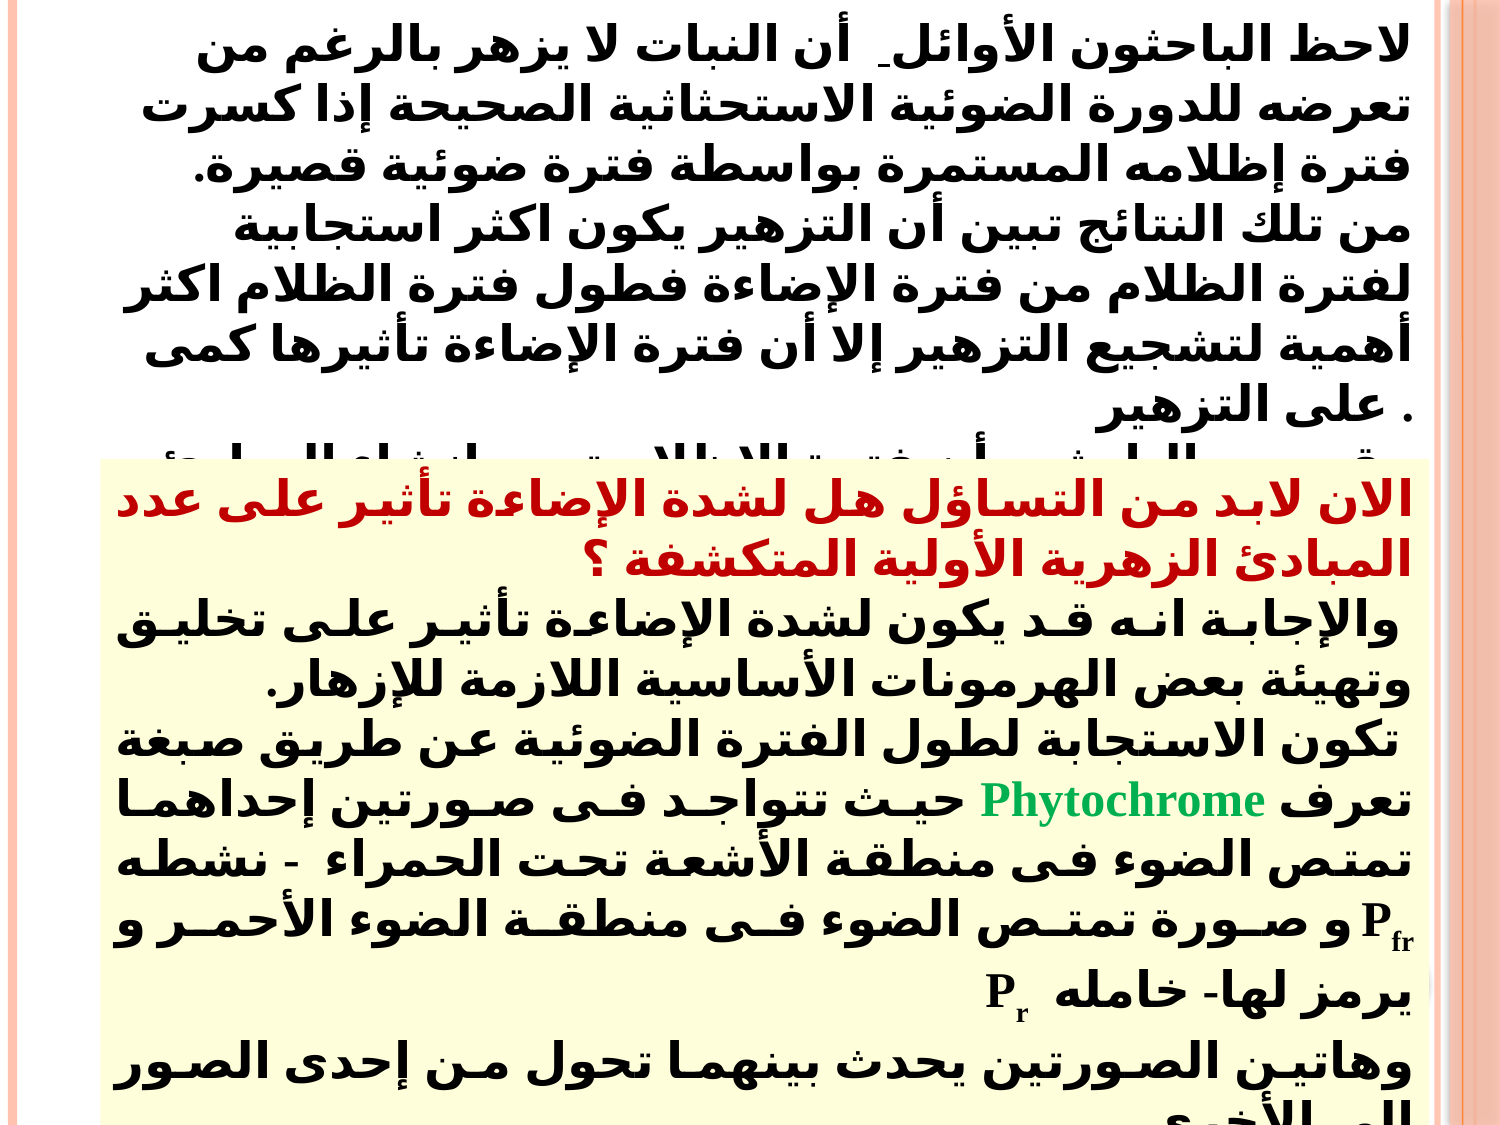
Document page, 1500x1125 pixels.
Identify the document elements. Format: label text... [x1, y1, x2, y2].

text_box لاحظ الباحثون الأوائل أن النبات لا يزهر بالرغم من تعرضه للدورة الضوئية الاستحثاثية الصحيحة إذا كسرت فترة إظلامه المستمرة بواسطة فترة ضوئية قصيرة. من تلك النتائج تبين أن التزهير يكون اكثر استجابية لفترة الظلام من فترة الإضاءة فطول فترة الظلام اكثر أهمية لتشجيع التزهير إلا أن فترة الإضاءة تأثيرها كمى على التزهير . وقد وجد الباحثين أن فترة الإظلام تحدد إنشاء المبادئ الزهرية Initiation of floral primoridia إلا أن طول الفترة الضوئية يؤثر فى عدد المبادئ الزهرية . [100, 3, 1430, 459]
text_box الان لابد من التساؤل هل لشدة الإضاءة تأثير على عدد المبادئ الزهرية الأولية المتكشفة ؟ والإجابة انه قد يكون لشدة الإضاءة تأثير على تخليق وتهيئة بعض الهرمونات الأساسية اللازمة للإزهار. تكون الاستجابة لطول الفترة الضوئية عن طريق صبغة تعرف Phytochrome حيث تتواجد فى صورتين إحداهما تمتص الضوء فى منطقة الأشعة تحت الحمراء - نشطه Pfr و صورة تمتص الضوء فى منطقة الضوء الأحمر و يرمز لها- خامله Pr وهاتين الصورتين يحدث بينهما تحول من إحدى الصور إلى الأخرى . [100, 459, 1430, 1125]
